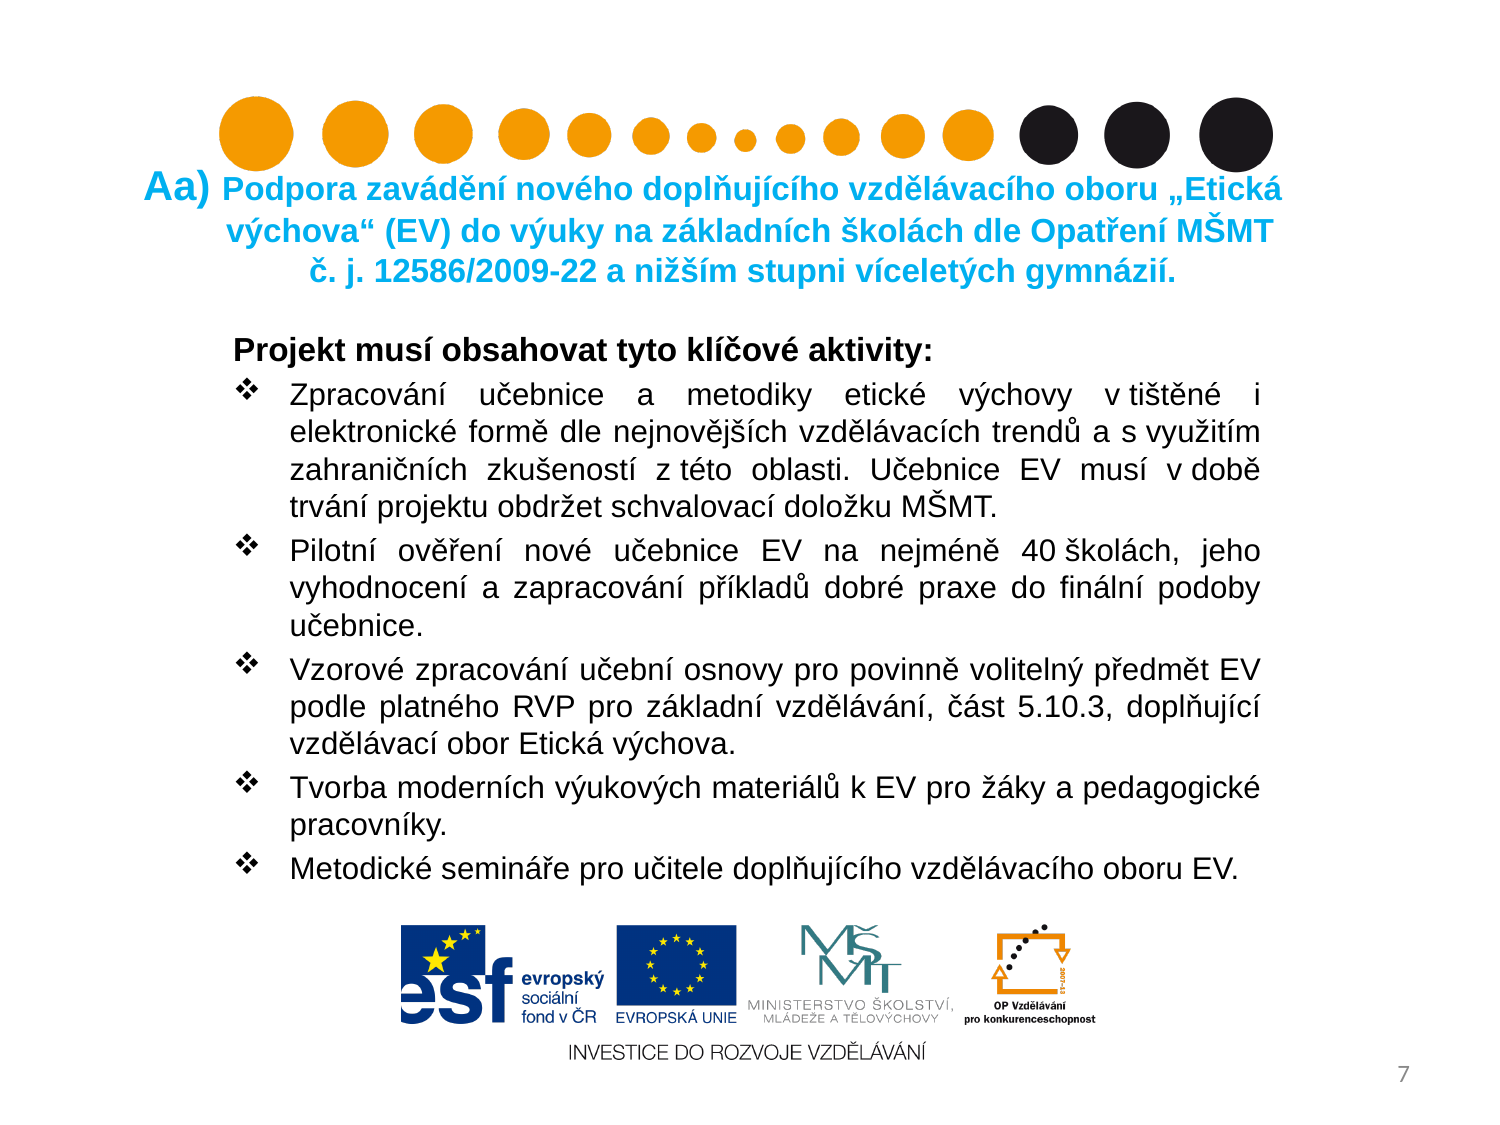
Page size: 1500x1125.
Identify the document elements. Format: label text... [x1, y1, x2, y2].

picture [399, 922, 1100, 1061]
list Projekt musí obsahovat tyto klíčové aktivity: Zpracování učebnice a metodiky etické výchovy v tištěné i elektronické formě dle nejnovějších vzdělávacích trendů a s využitím zahraničních zkušeností z této oblasti. Učebnice EV musí v době trvání projektu obdržet schvalovací doložku MŠMT. Pilotní ověření nové učebnice EV na nejméně 40 školách, jeho vyhodnocení a zapracování příkladů dobré praxe do finální podoby učebnice. Vzorové zpracování učební osnovy pro povinně volitelný předmět EV podle platného RVP pro základní vzdělávání, část 5.10.3, doplňující vzdělávací obor Etická výchova. Tvorba moderních výukových materiálů k EV pro žáky a pedagogické pracovníky. Metodické semináře pro učitele doplňujícího vzdělávacího oboru EV. [217, 320, 1278, 877]
picture [215, 93, 1275, 167]
slide_number 7 [1074, 1042, 1425, 1103]
title Aa) Podpora zavádění nového doplňujícího vzdělávacího oboru „Etická výchova“ (EV) do výuky na základních školách dle Opatření MŠMT č. j. 12586/2009-22 a nižším stupni víceletých gymnázií. [127, 167, 1426, 321]
